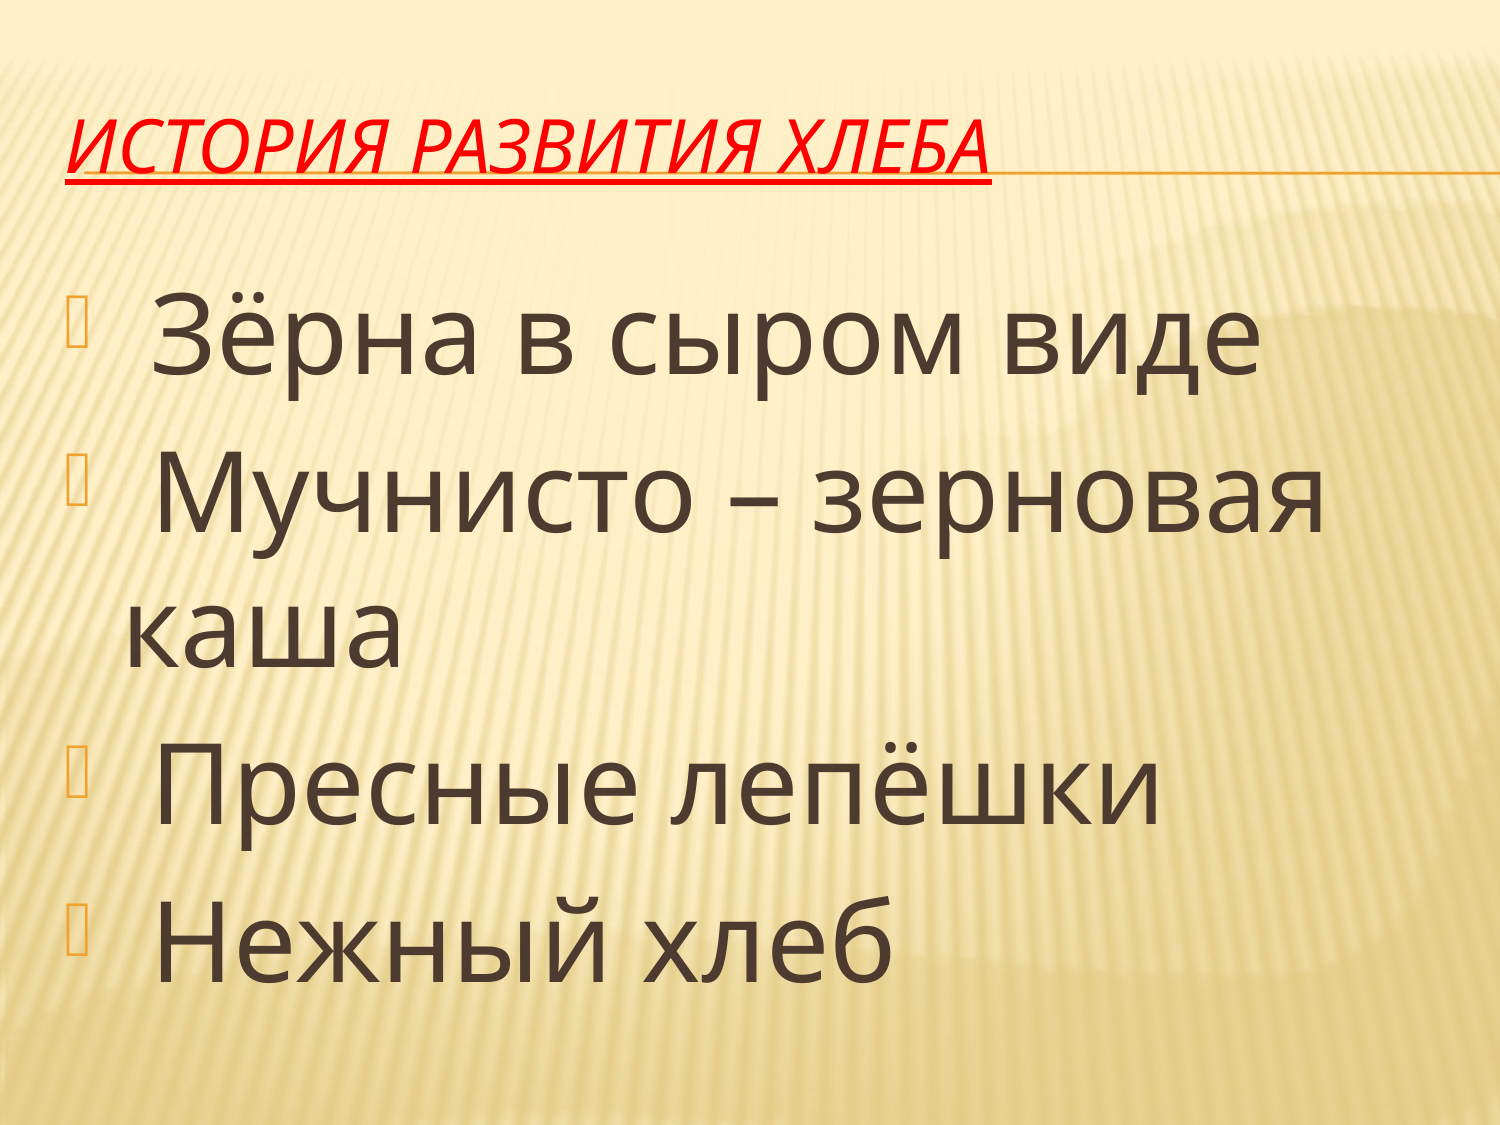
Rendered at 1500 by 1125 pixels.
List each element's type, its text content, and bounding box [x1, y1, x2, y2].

title История развития хлеба [50, 75, 1475, 213]
list Зёрна в сыром виде Мучнисто – зерновая каша Пресные лепёшки Нежный хлеб [50, 254, 1475, 998]
